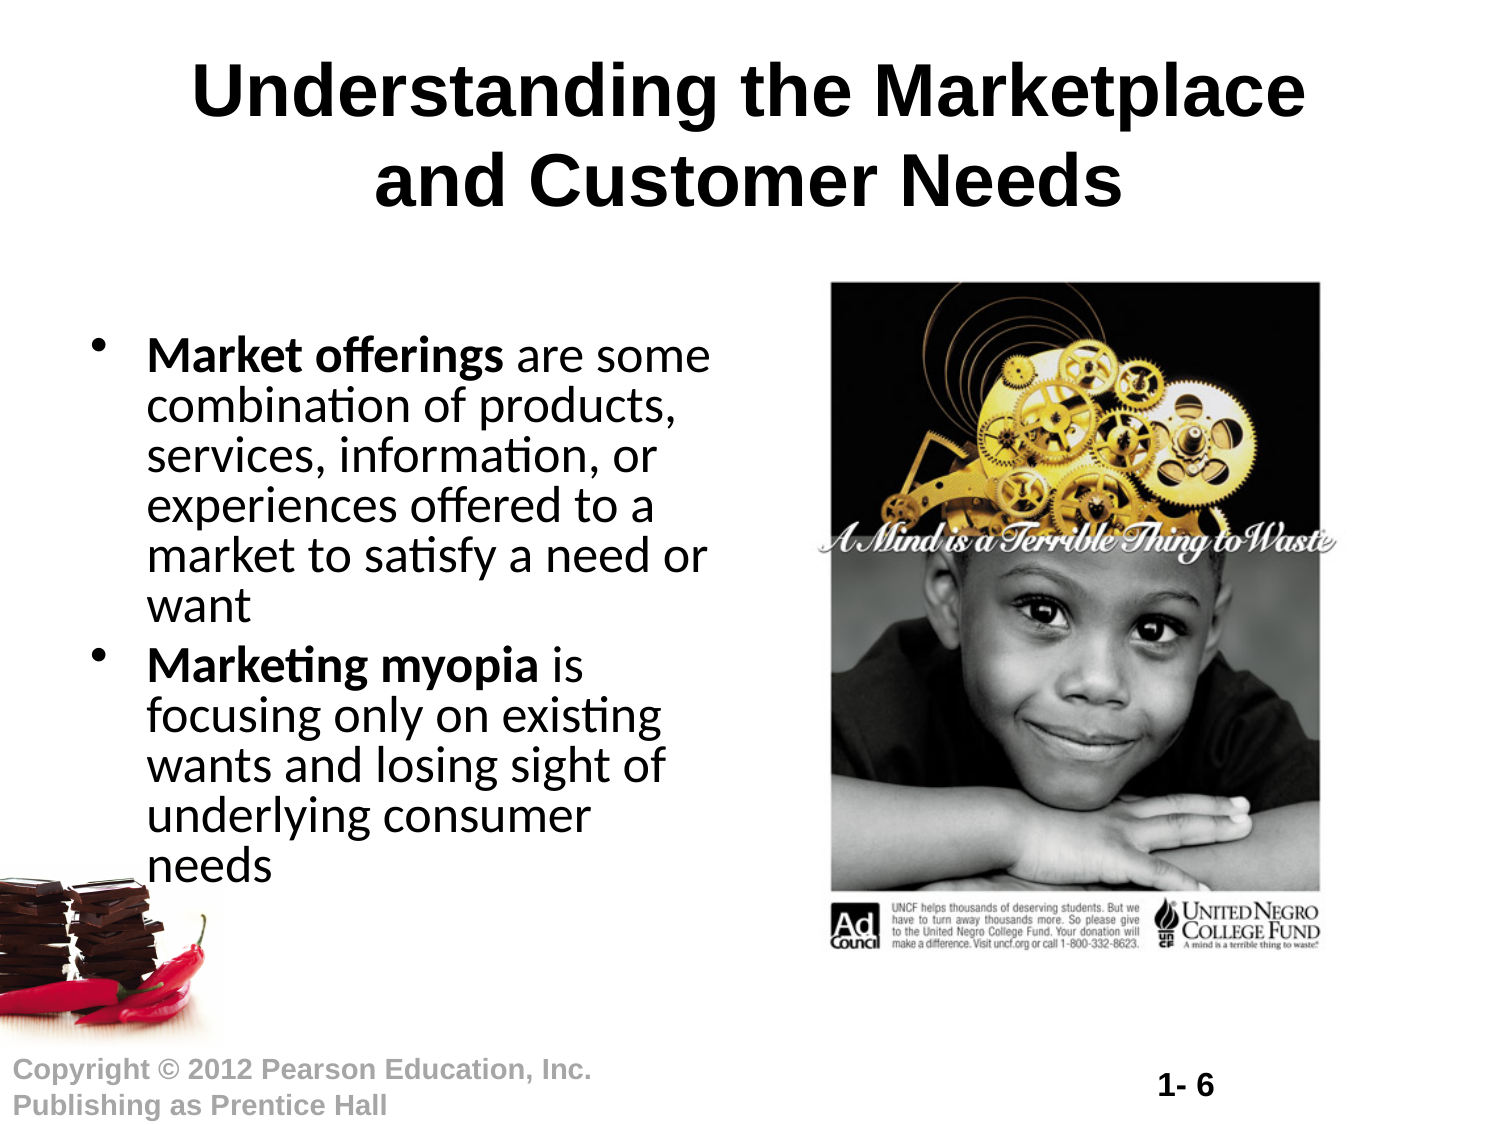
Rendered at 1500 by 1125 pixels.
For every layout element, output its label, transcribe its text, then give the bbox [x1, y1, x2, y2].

title Understanding the Marketplace and Customer Needs [112, 37, 1388, 226]
picture [799, 237, 1352, 1026]
list Market offerings are some combination of products, services, information, or experiences offered to a market to satisfy a need or want Marketing myopia is focusing only on existing wants and losing sight of underlying consumer needs [74, 324, 739, 974]
picture [0, 862, 225, 1050]
